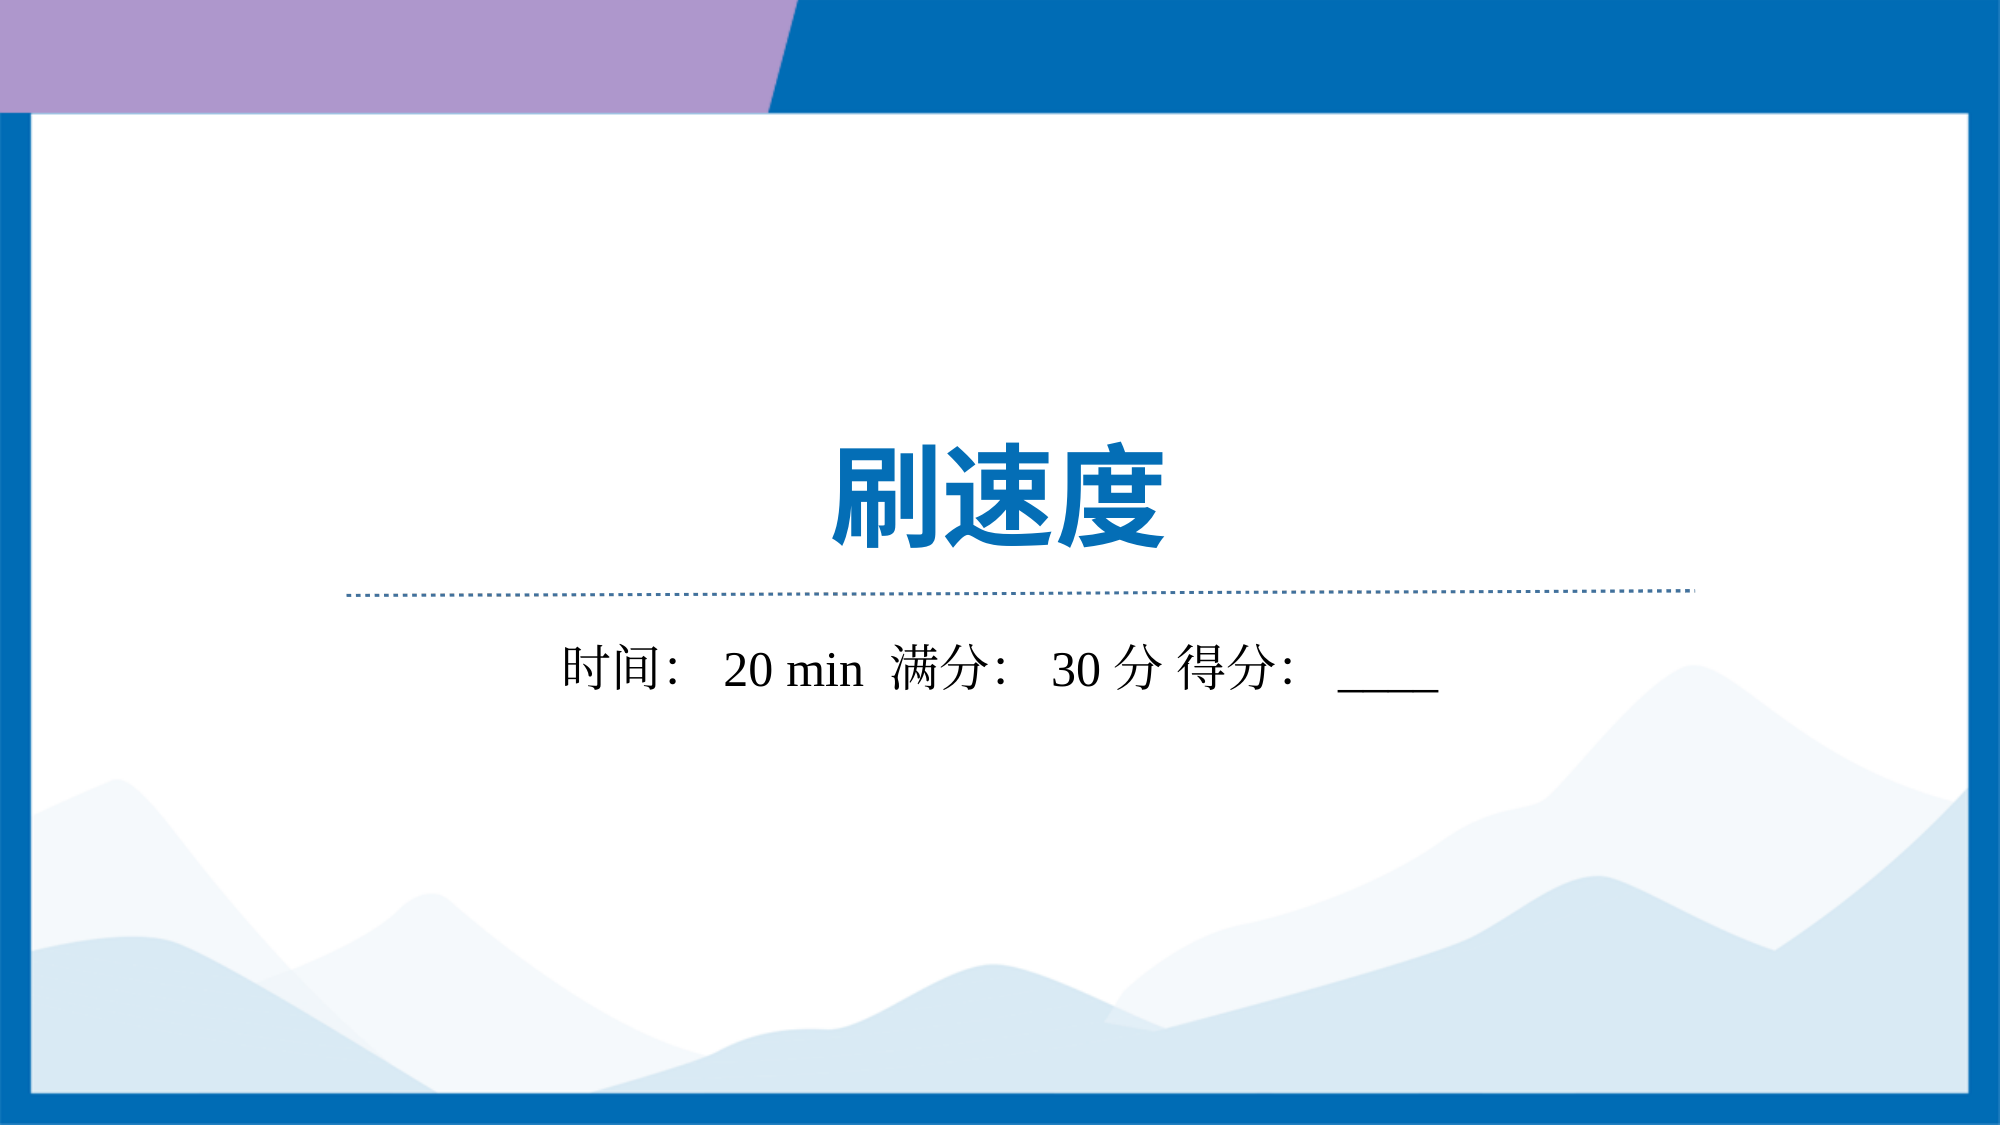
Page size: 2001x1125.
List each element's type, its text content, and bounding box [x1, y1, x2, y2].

picture [0, 0, 2000, 1125]
text_box 刷速度 [35, 408, 1962, 561]
text_box 时间：20 min 满分：30分 得分：____ [82, 608, 1917, 687]
